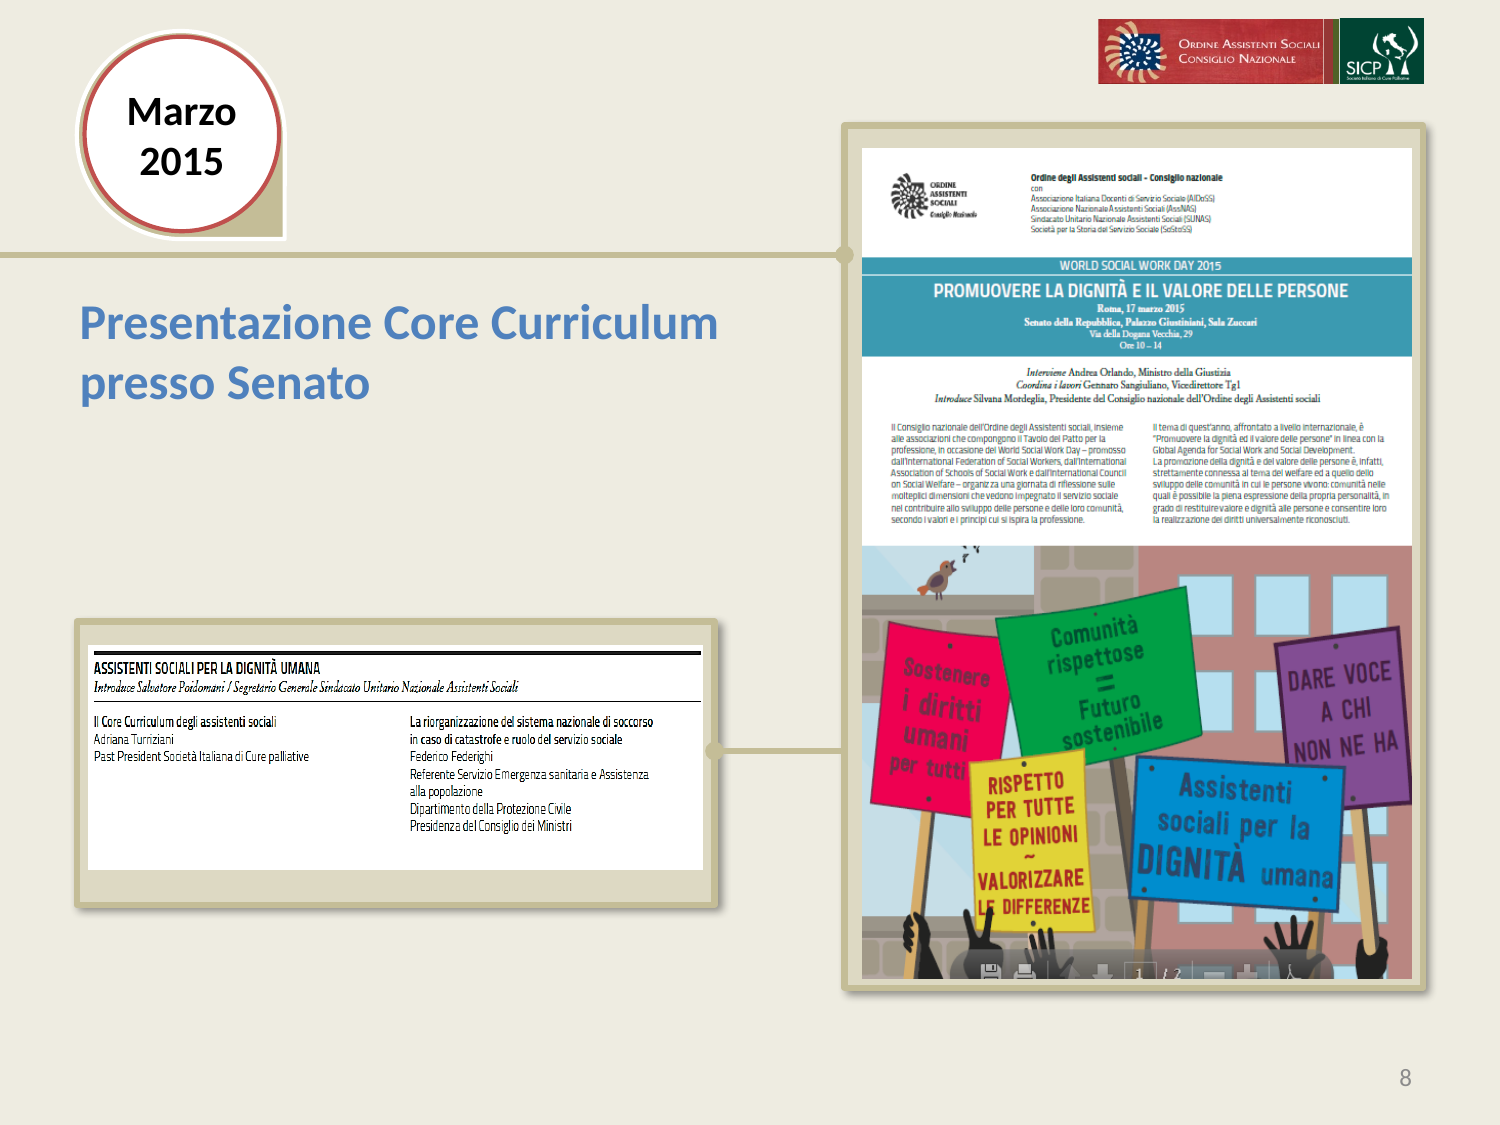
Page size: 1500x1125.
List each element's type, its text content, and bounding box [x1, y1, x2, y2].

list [861, 148, 1412, 979]
picture [1098, 19, 1324, 84]
text_box Presentazione Core Curriculum presso Senato [64, 290, 833, 409]
picture [88, 645, 704, 870]
picture [1339, 18, 1424, 84]
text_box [76, 30, 285, 240]
